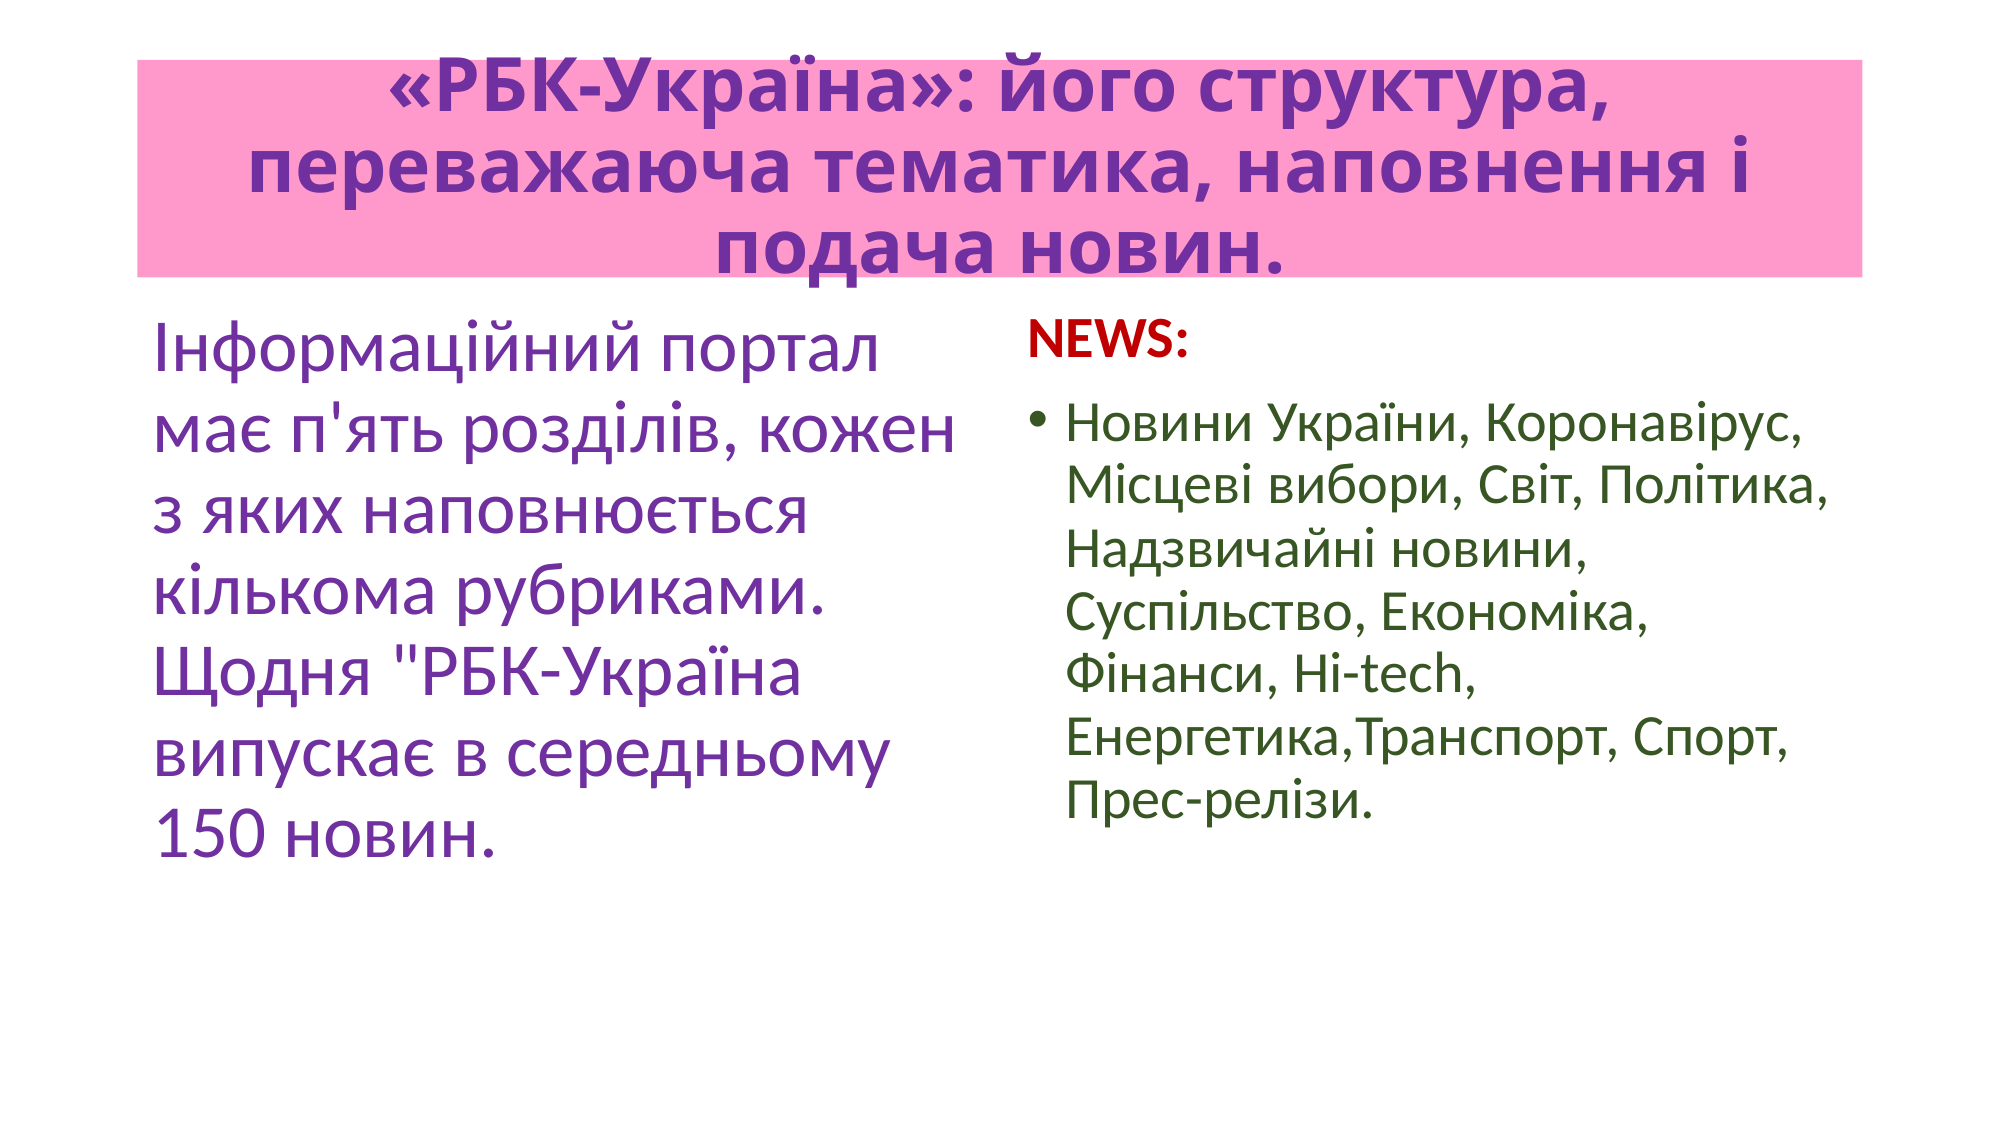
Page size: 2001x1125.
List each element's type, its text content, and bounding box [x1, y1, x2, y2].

title «РБК-Україна»: його структура, переважаюча тематика, наповнення і подача новин. [137, 59, 1863, 278]
list Інформаційний портал має п'ять розділів, кожен з яких наповнюється кількома рубриками. Щодня "РБК-Україна випускає в середньому 150 новин. [137, 299, 988, 1014]
list NEWS: Новини України, Коронавірус, Місцеві вибори, Світ, Політика, Надзвичайні новини, Суспільство, Економіка, Фінанси, Hi-tech, Енергетика,Транспорт, Спорт, Прес-релізи. [1012, 299, 1863, 1014]
